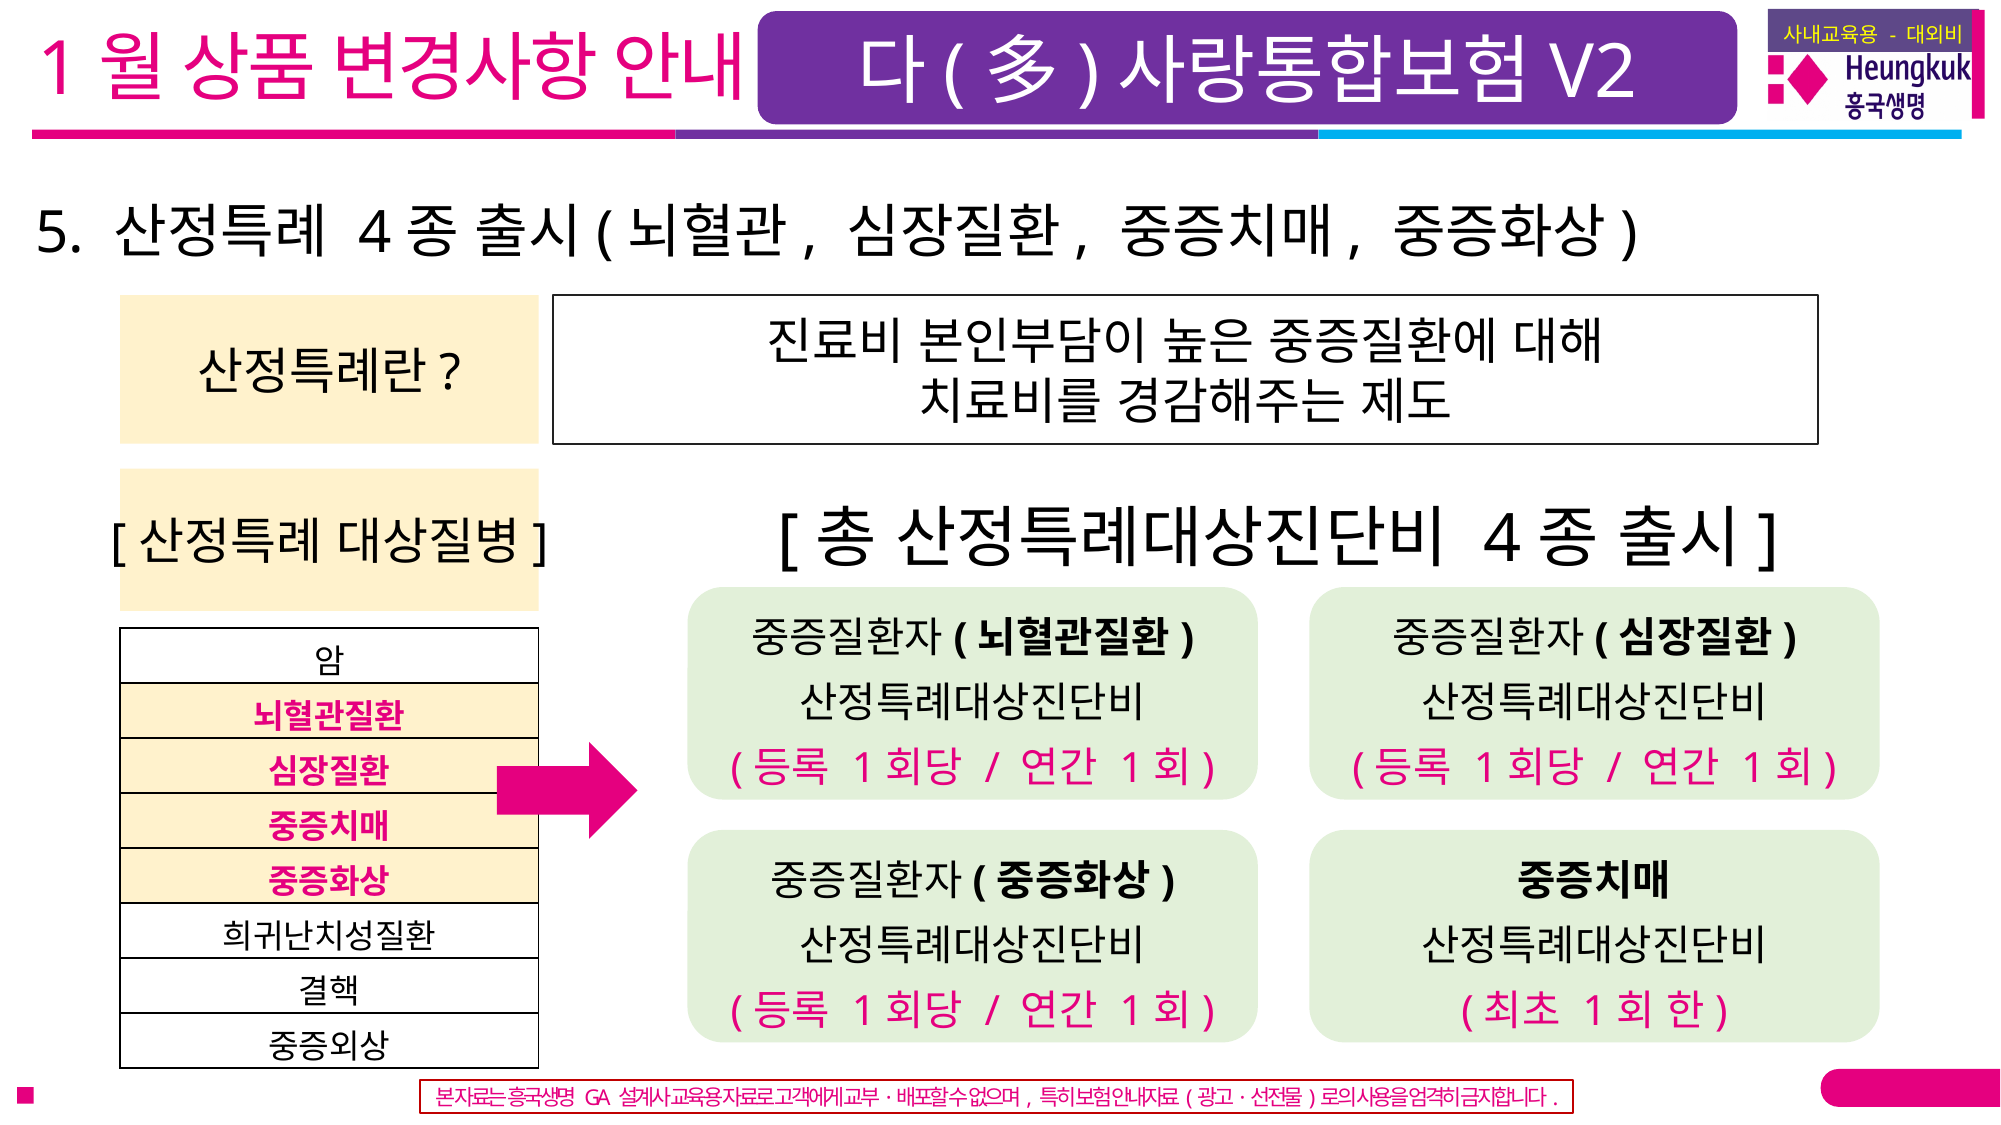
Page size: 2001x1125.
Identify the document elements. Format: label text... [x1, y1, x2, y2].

table_cell 뇌혈관질환 [121, 684, 538, 737]
table_cell 중증치매 [121, 794, 538, 847]
text_box 중증질환자(뇌혈관질환) 산정특례대상진단비 (등록 1회당 / 연간 1회) [687, 589, 1258, 800]
text_box 중증질환자(심장질환) 산정특례대상진단비 (등록 1회당 / 연간 1회) [1309, 587, 1880, 800]
table_cell 희귀난치성질환 [121, 904, 538, 957]
text_box 중증질환자(중증화상) 산정특례대상진단비 (등록 1회당 / 연간 1회) [687, 829, 1258, 1043]
text_box 1월 상품 변경사항 안내 [29, 11, 756, 117]
table_cell 중증외상 [121, 1014, 538, 1067]
table_cell 심장질환 [121, 739, 538, 792]
text_box 5. 산정특례 4종 출시(뇌혈관, 심장질환, 중증치매, 중증화상) [21, 180, 2000, 279]
text_box 산정특례란? [120, 295, 539, 444]
text_box [총 산정특례대상진단비 4종 출시] [704, 481, 1852, 589]
table_cell 중증화상 [121, 849, 538, 902]
text_box 다(多)사랑통합보험V2 [756, 10, 1739, 126]
text_box [496, 741, 638, 839]
picture [1767, 52, 1972, 121]
text_box 진료비 본인부담이 높은 중증질환에 대해 치료비를 경감해주는 제도 [553, 295, 1818, 444]
text_box [산정특례 대상질병] [120, 468, 539, 611]
text_box 중증치매 산정특례대상진단비 (최초 1회 한) [1309, 829, 1880, 1043]
table_cell 결핵 [121, 959, 538, 1012]
table_header 암 [121, 629, 538, 682]
